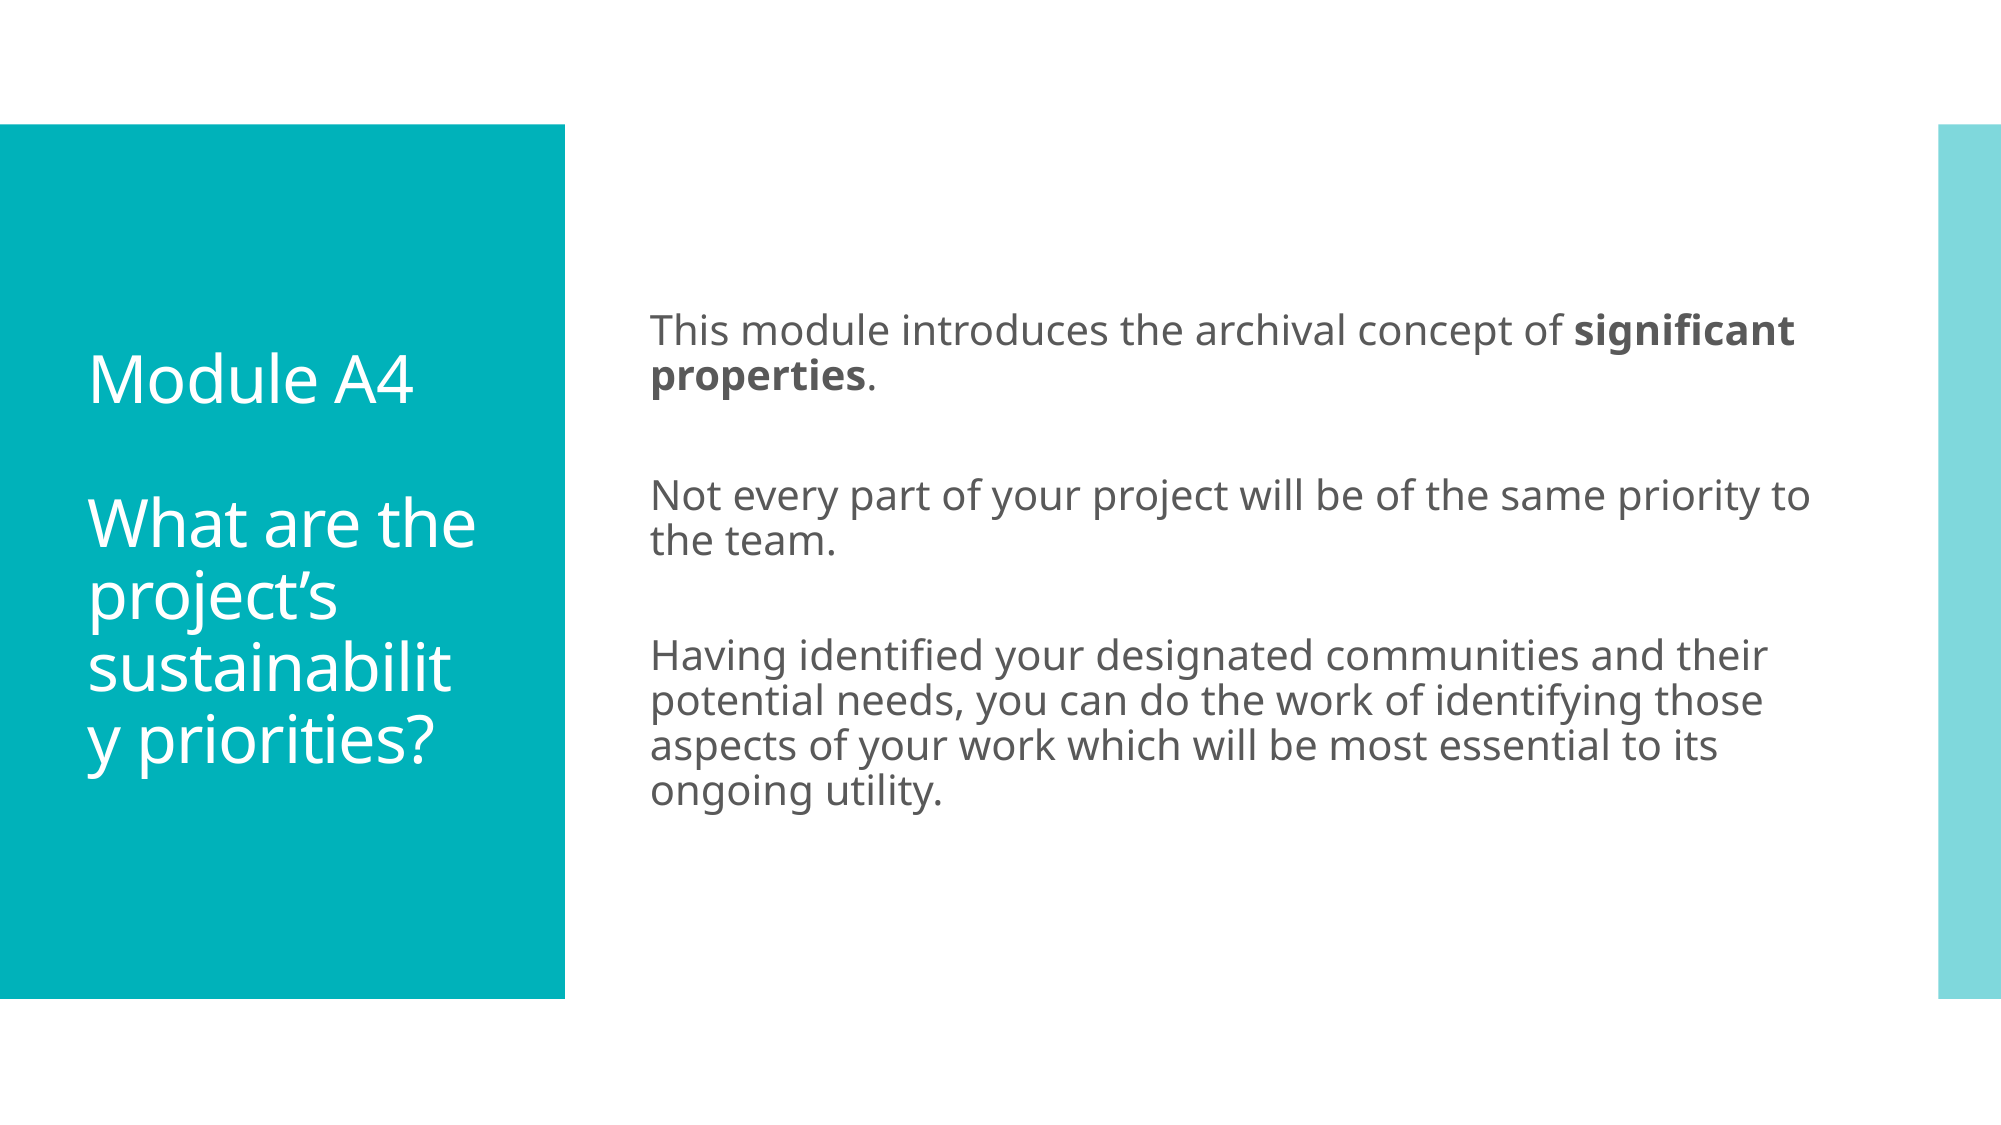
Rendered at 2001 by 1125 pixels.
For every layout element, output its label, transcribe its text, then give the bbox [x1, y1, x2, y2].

title Module A4 What are the project’s sustainability priorities? [72, 197, 493, 927]
list This module introduces the archival concept of significant properties. Not every part of your project will be of the same priority to the team. Having identified your designated communities and their potential needs, you can do the work of identifying those aspects of your work which will be most essential to its ongoing utility. [634, 141, 1835, 982]
